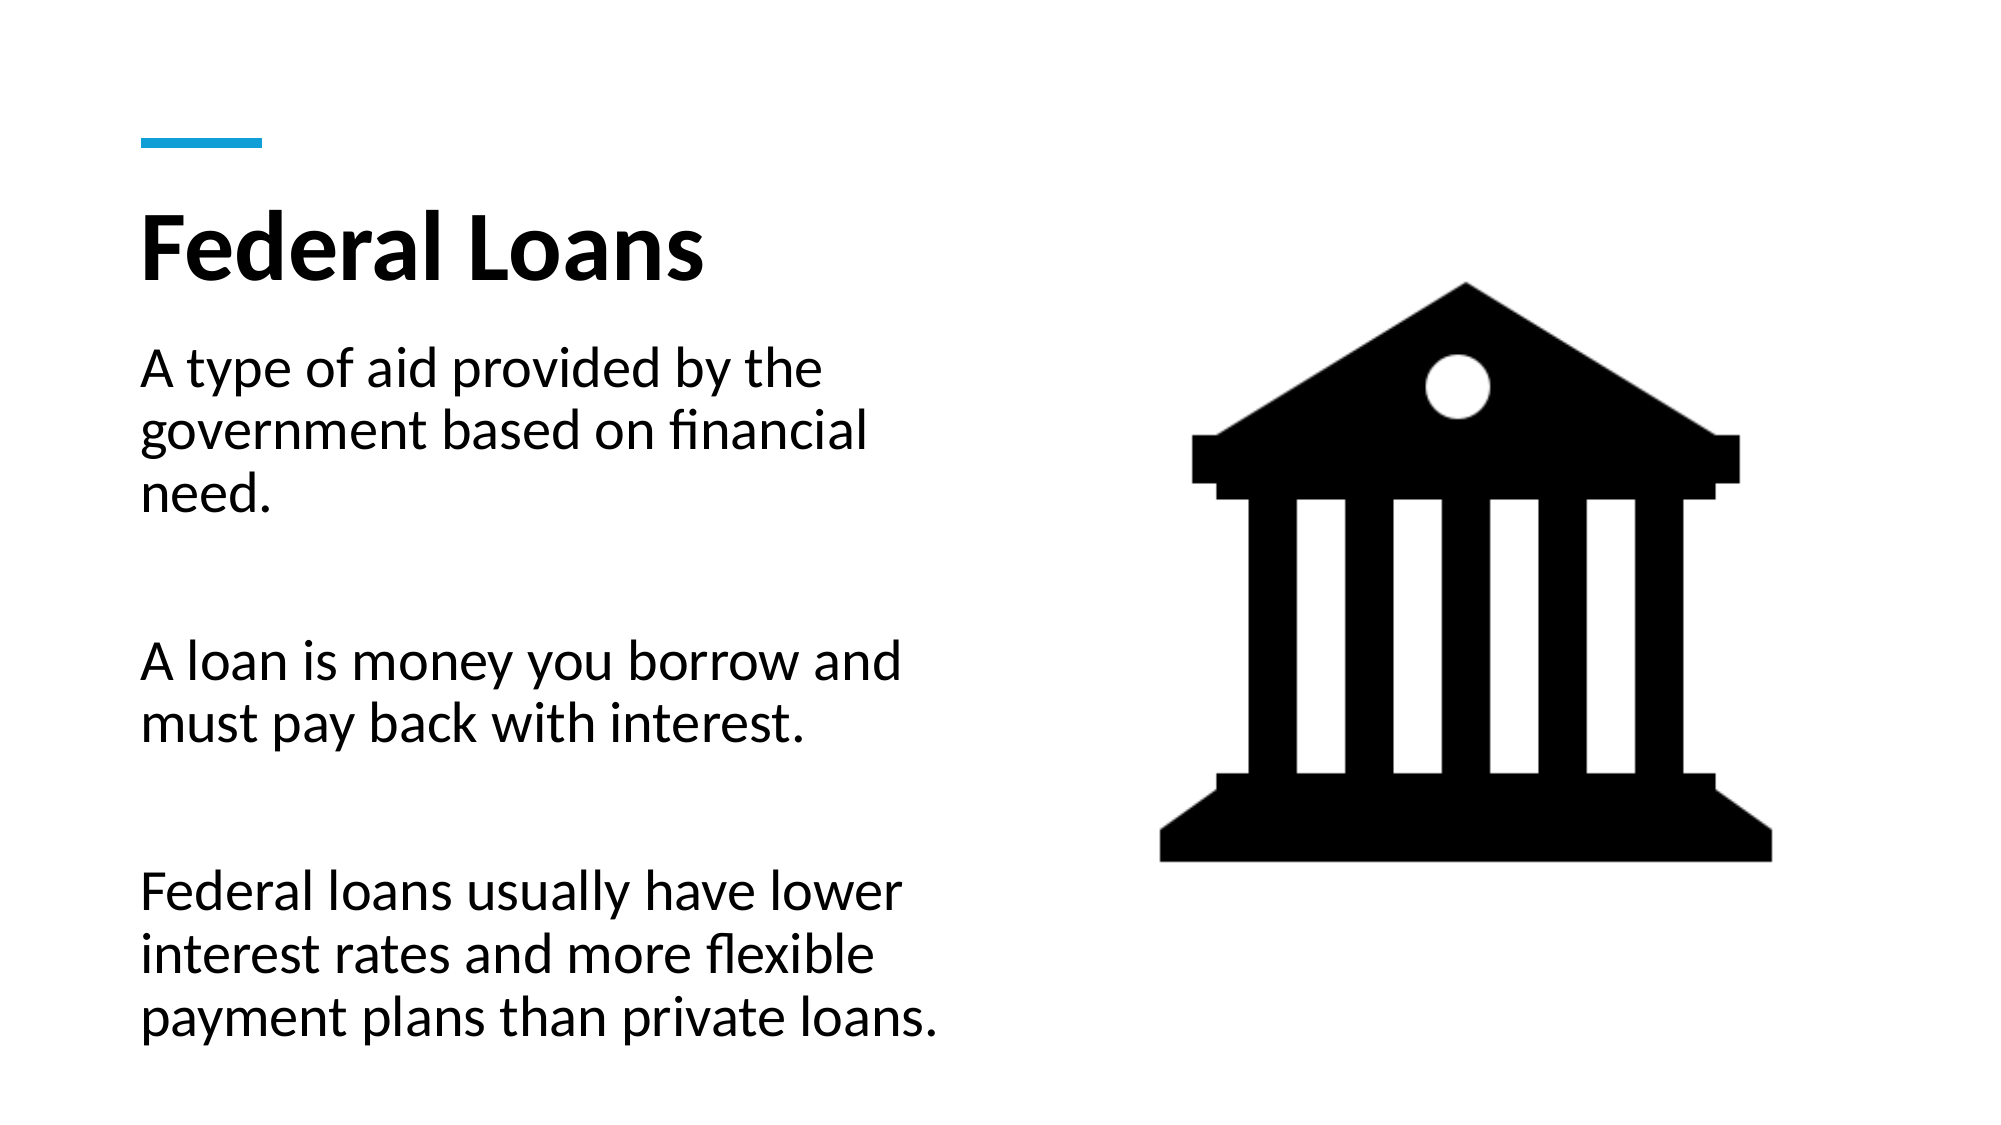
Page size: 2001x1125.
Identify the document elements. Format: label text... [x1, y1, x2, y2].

picture [1079, 186, 1854, 960]
list A type of aid provided by the government based on financial need. A loan is money you borrow and must pay back with interest. Federal loans usually have lower interest rates and more flexible payment plans than private loans. [124, 329, 1029, 1125]
title Federal Loans [124, 186, 1079, 330]
